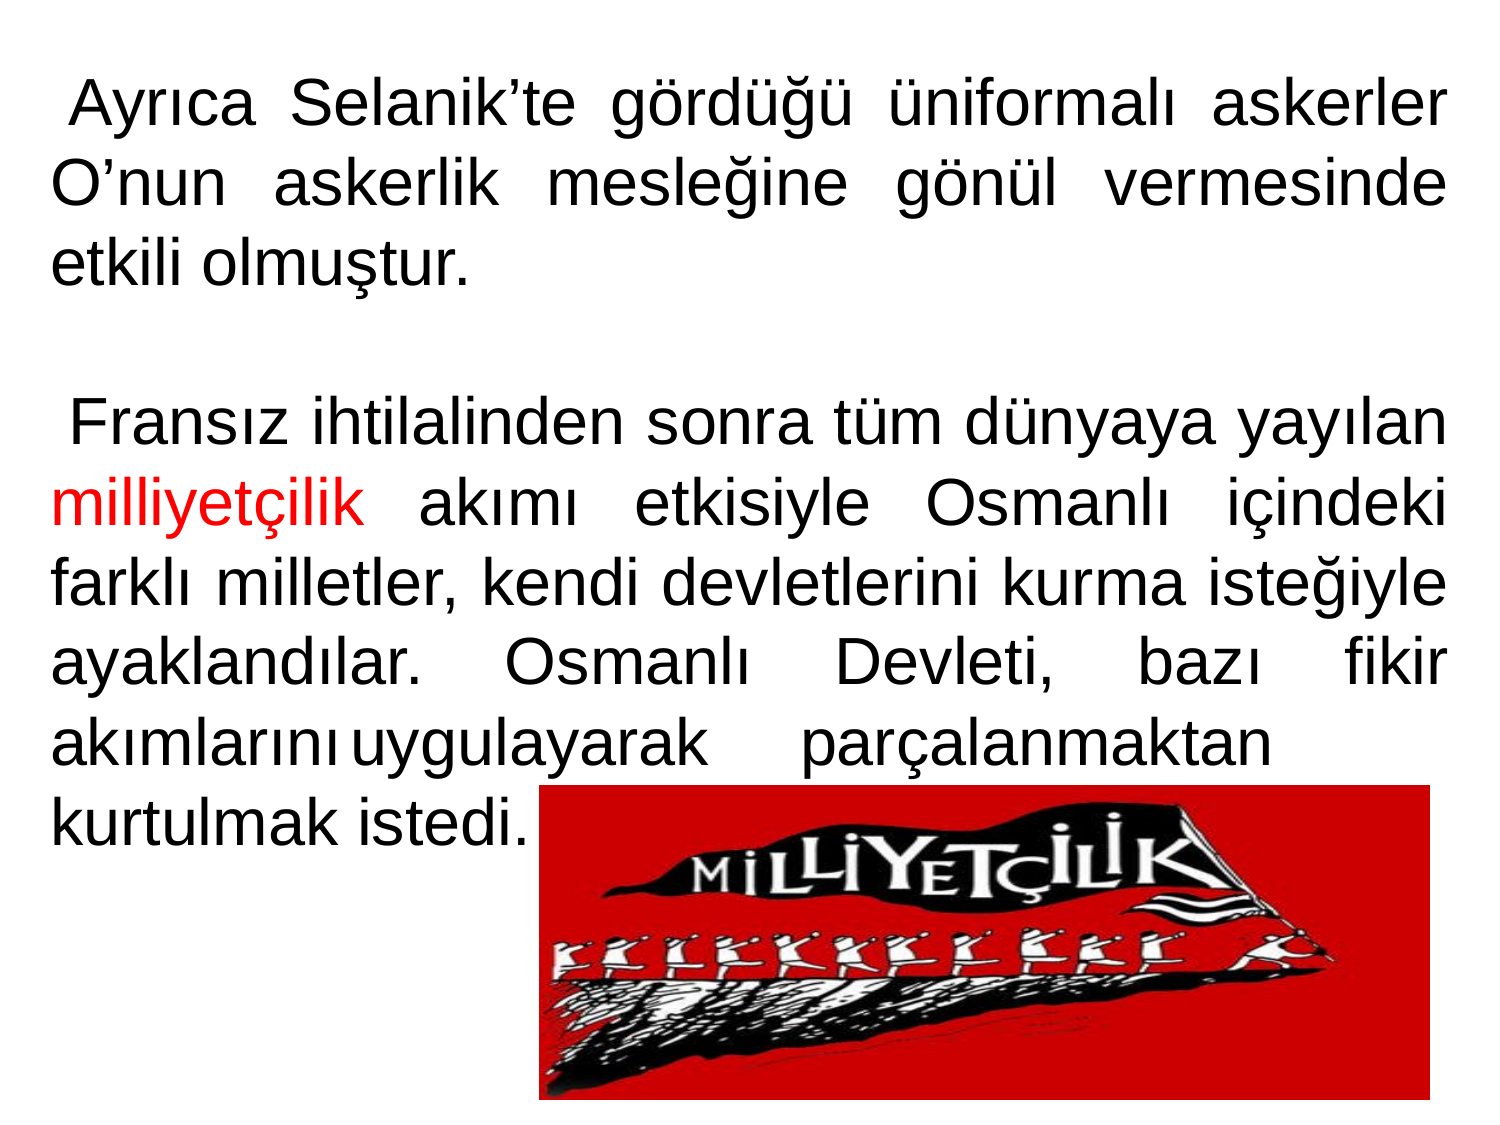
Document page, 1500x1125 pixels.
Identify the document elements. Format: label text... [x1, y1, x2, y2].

text_box Ayrıca Selanik’te gördüğü üniformalı askerler O’nun askerlik mesleğine gönül vermesinde etkili olmuştur. Fransız ihtilalinden sonra tüm dünyaya yayılan milliyetçilik akımı etkisiyle Osmanlı içindeki farklı milletler, kendi devletlerini kurma isteğiyle ayaklandılar. Osmanlı Devleti, bazı fikir akımlarını uygulayarak parçalanmaktan kurtulmak istedi. [35, 51, 1465, 866]
picture [538, 784, 1430, 1100]
